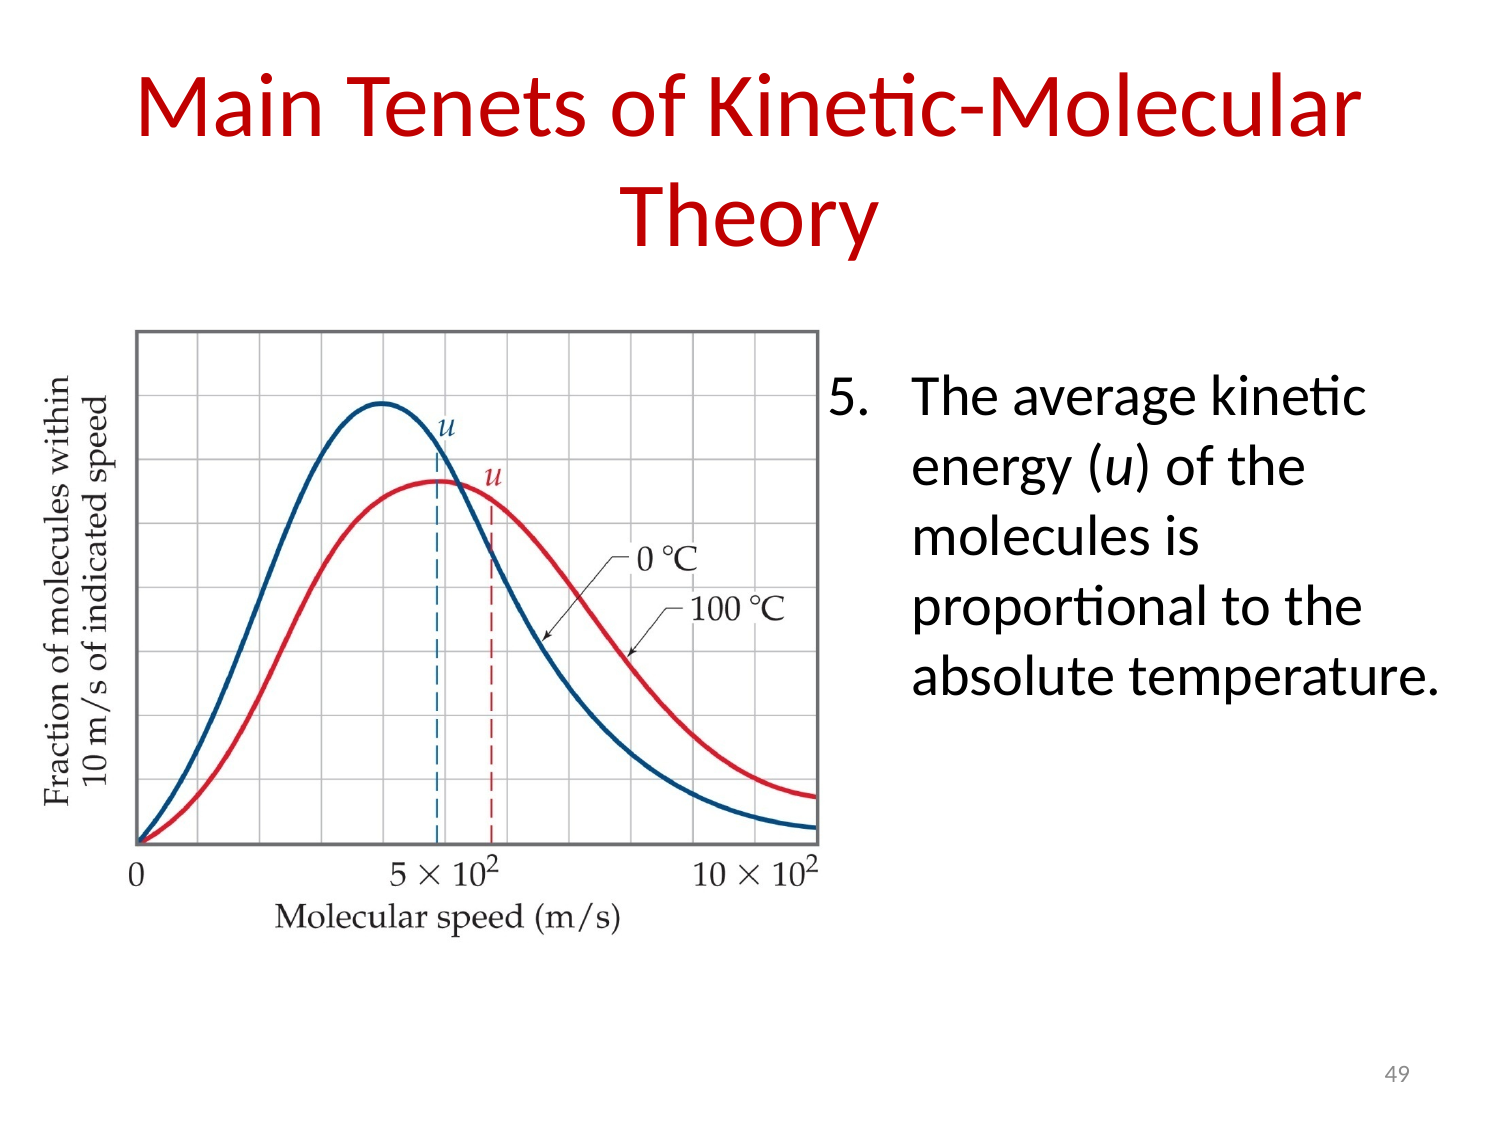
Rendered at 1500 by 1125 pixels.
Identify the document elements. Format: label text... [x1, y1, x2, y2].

slide_number 49 [1074, 1042, 1425, 1103]
text_box The average kinetic energy (u) of the molecules is proportional to the absolute temperature. [829, 349, 1475, 813]
text_box Main Tenets of Kinetic-Molecular Theory [112, 37, 1388, 225]
picture [37, 324, 826, 943]
